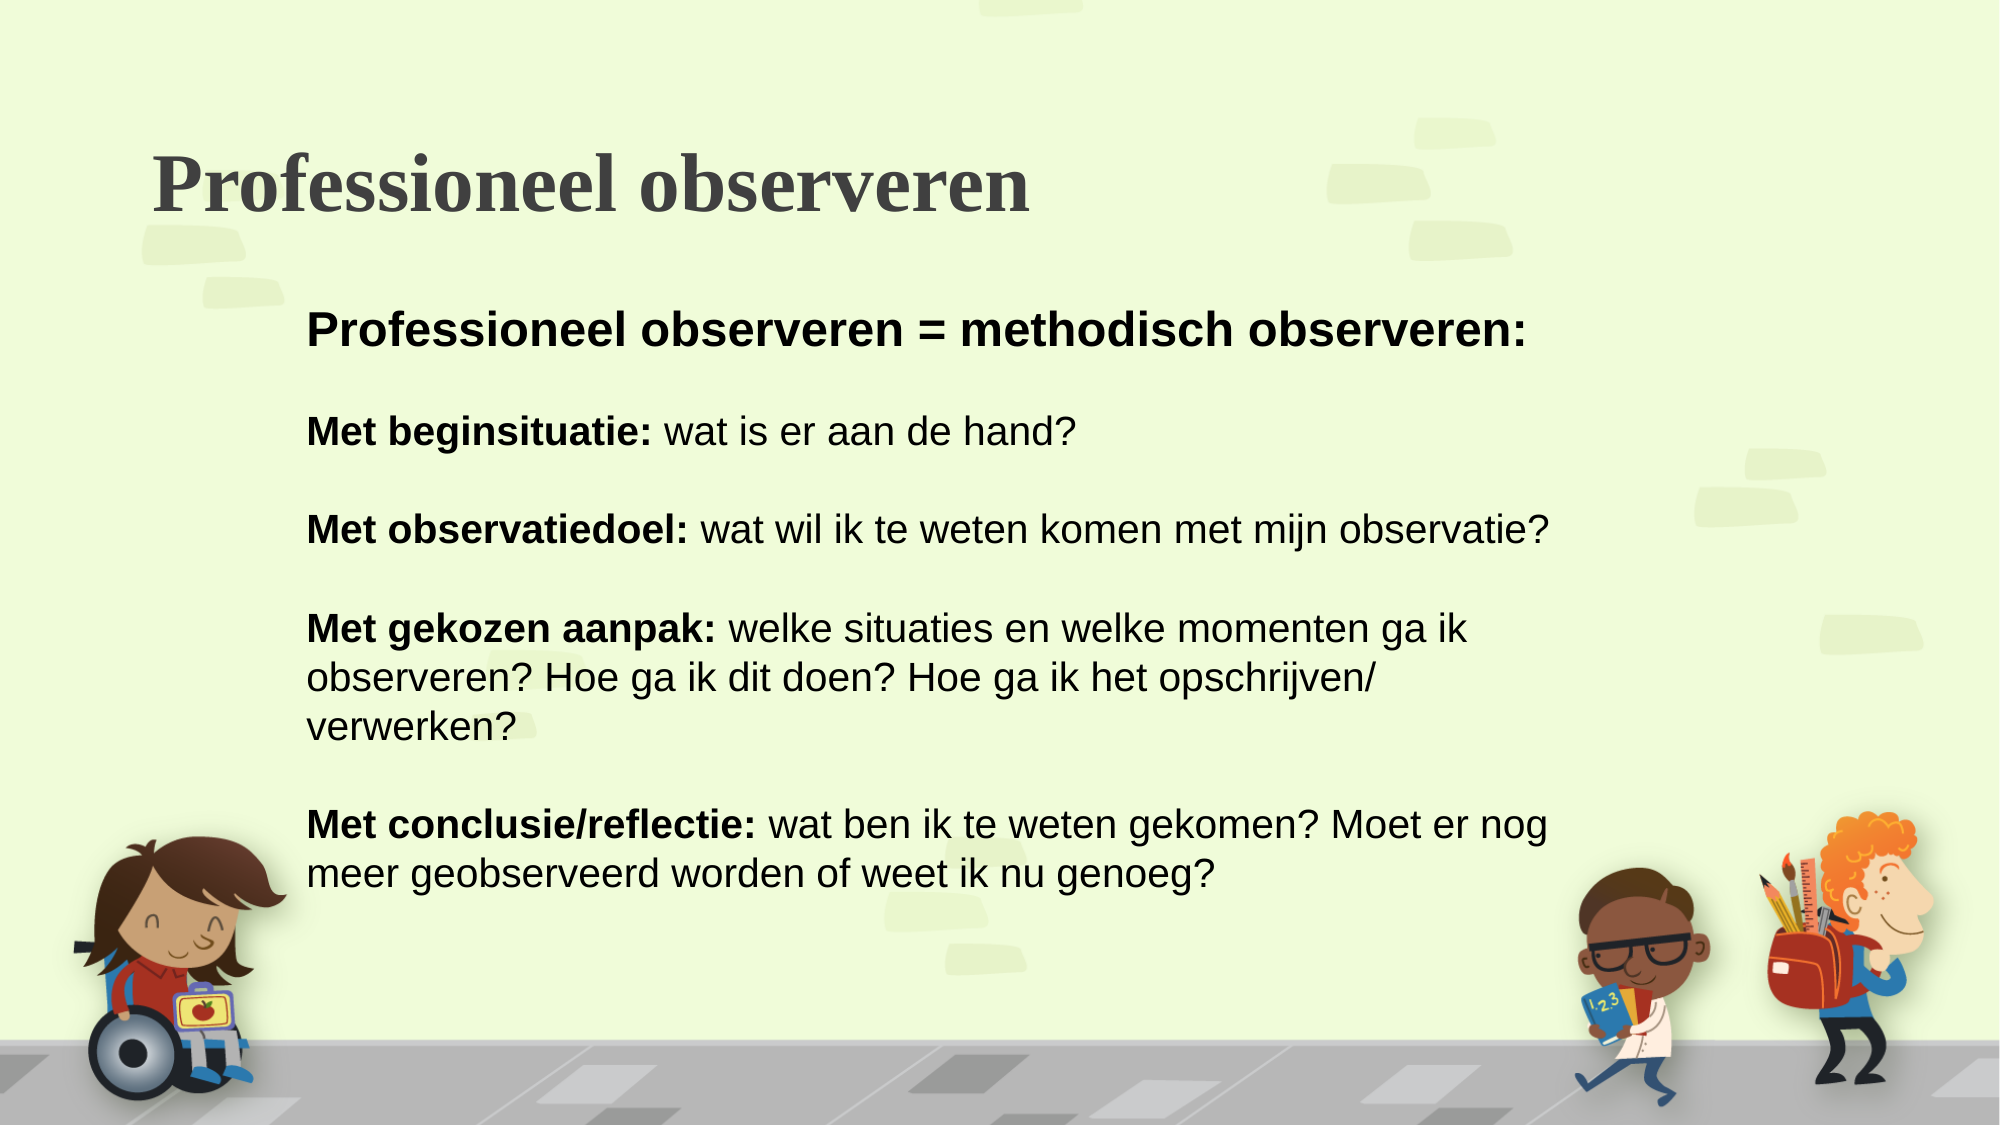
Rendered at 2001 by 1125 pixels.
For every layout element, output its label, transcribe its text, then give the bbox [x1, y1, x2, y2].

picture [0, 0, 2000, 1125]
title Professioneel observeren [137, 59, 1750, 238]
text_box Professioneel observeren = methodisch observeren: Met beginsituatie: wat is er aan de hand? Met observatiedoel: wat wil ik te weten komen met mijn observatie? Met gekozen aanpak: welke situaties en welke momenten ga ik observeren? Hoe ga ik dit doen? Hoe ga ik het opschrijven/ verwerken? Met conclusie/reflectie: wat ben ik te weten gekomen? Moet er nog meer geobserveerd worden of weet ik nu genoeg? [291, 282, 1591, 953]
